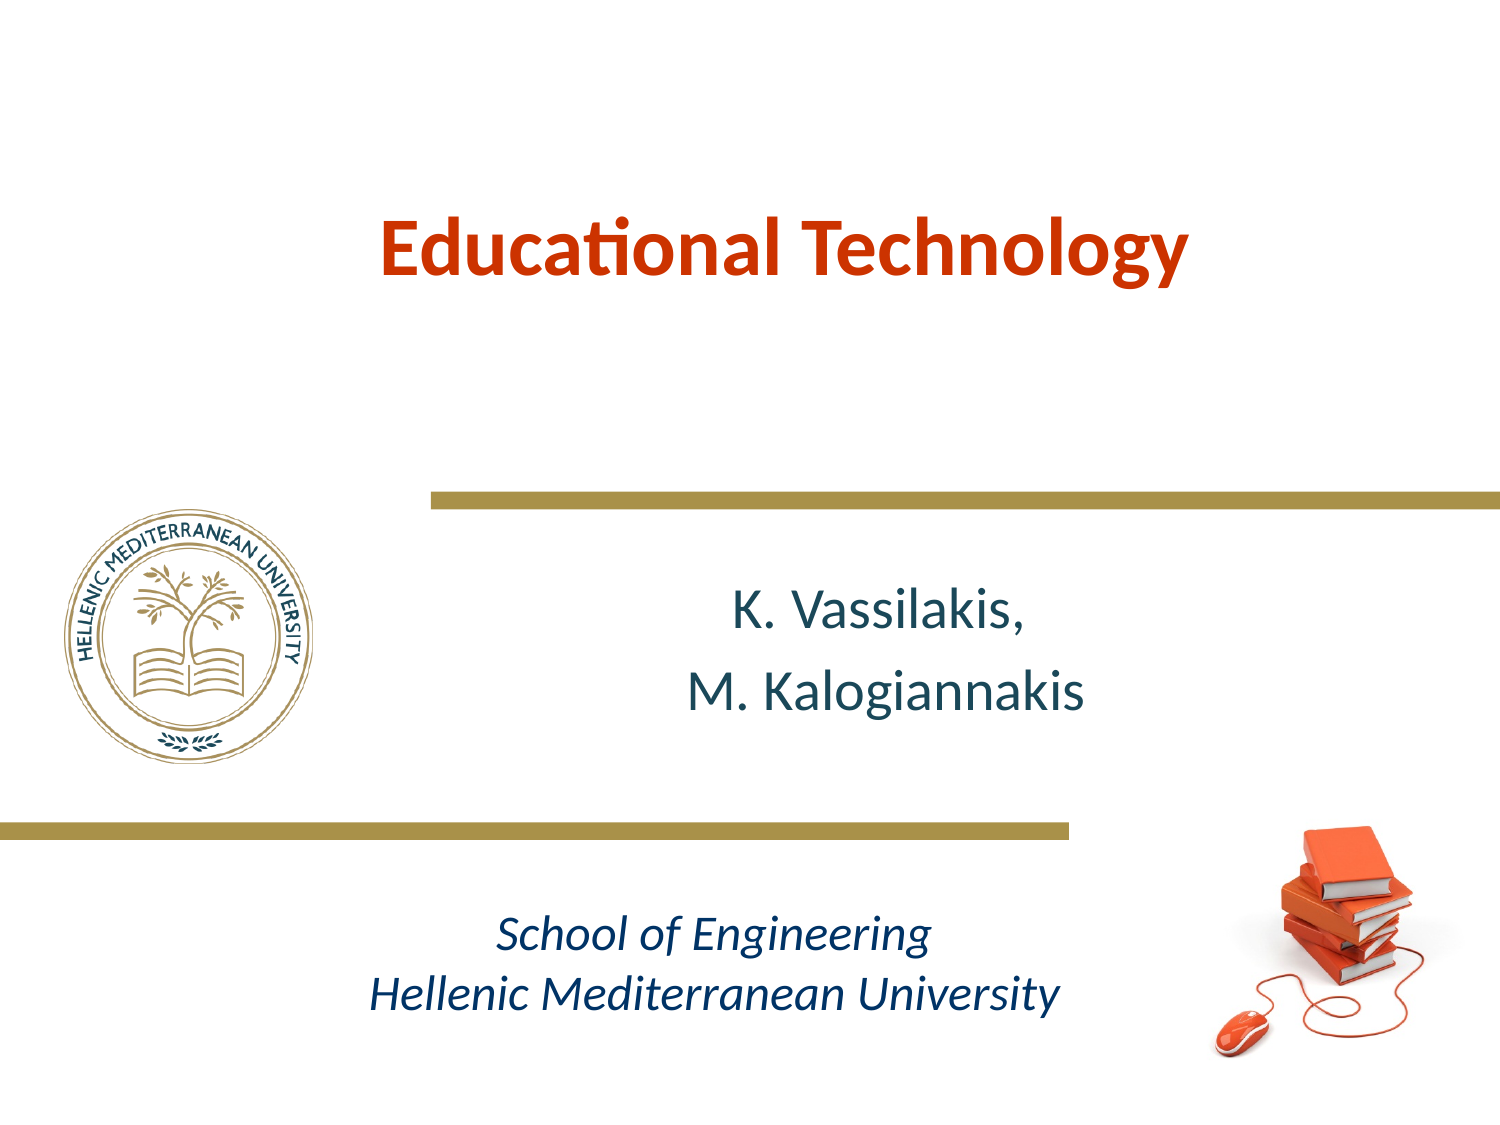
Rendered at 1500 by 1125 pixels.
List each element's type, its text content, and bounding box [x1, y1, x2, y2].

text_box School of Engineering Hellenic Mediterranean University [289, 893, 1140, 1028]
picture [64, 509, 313, 764]
title Educational Technology [183, 184, 1388, 301]
subtitle Κ. Vassilakis, M. Kalogiannakis [537, 562, 1235, 764]
picture [1163, 786, 1465, 1088]
